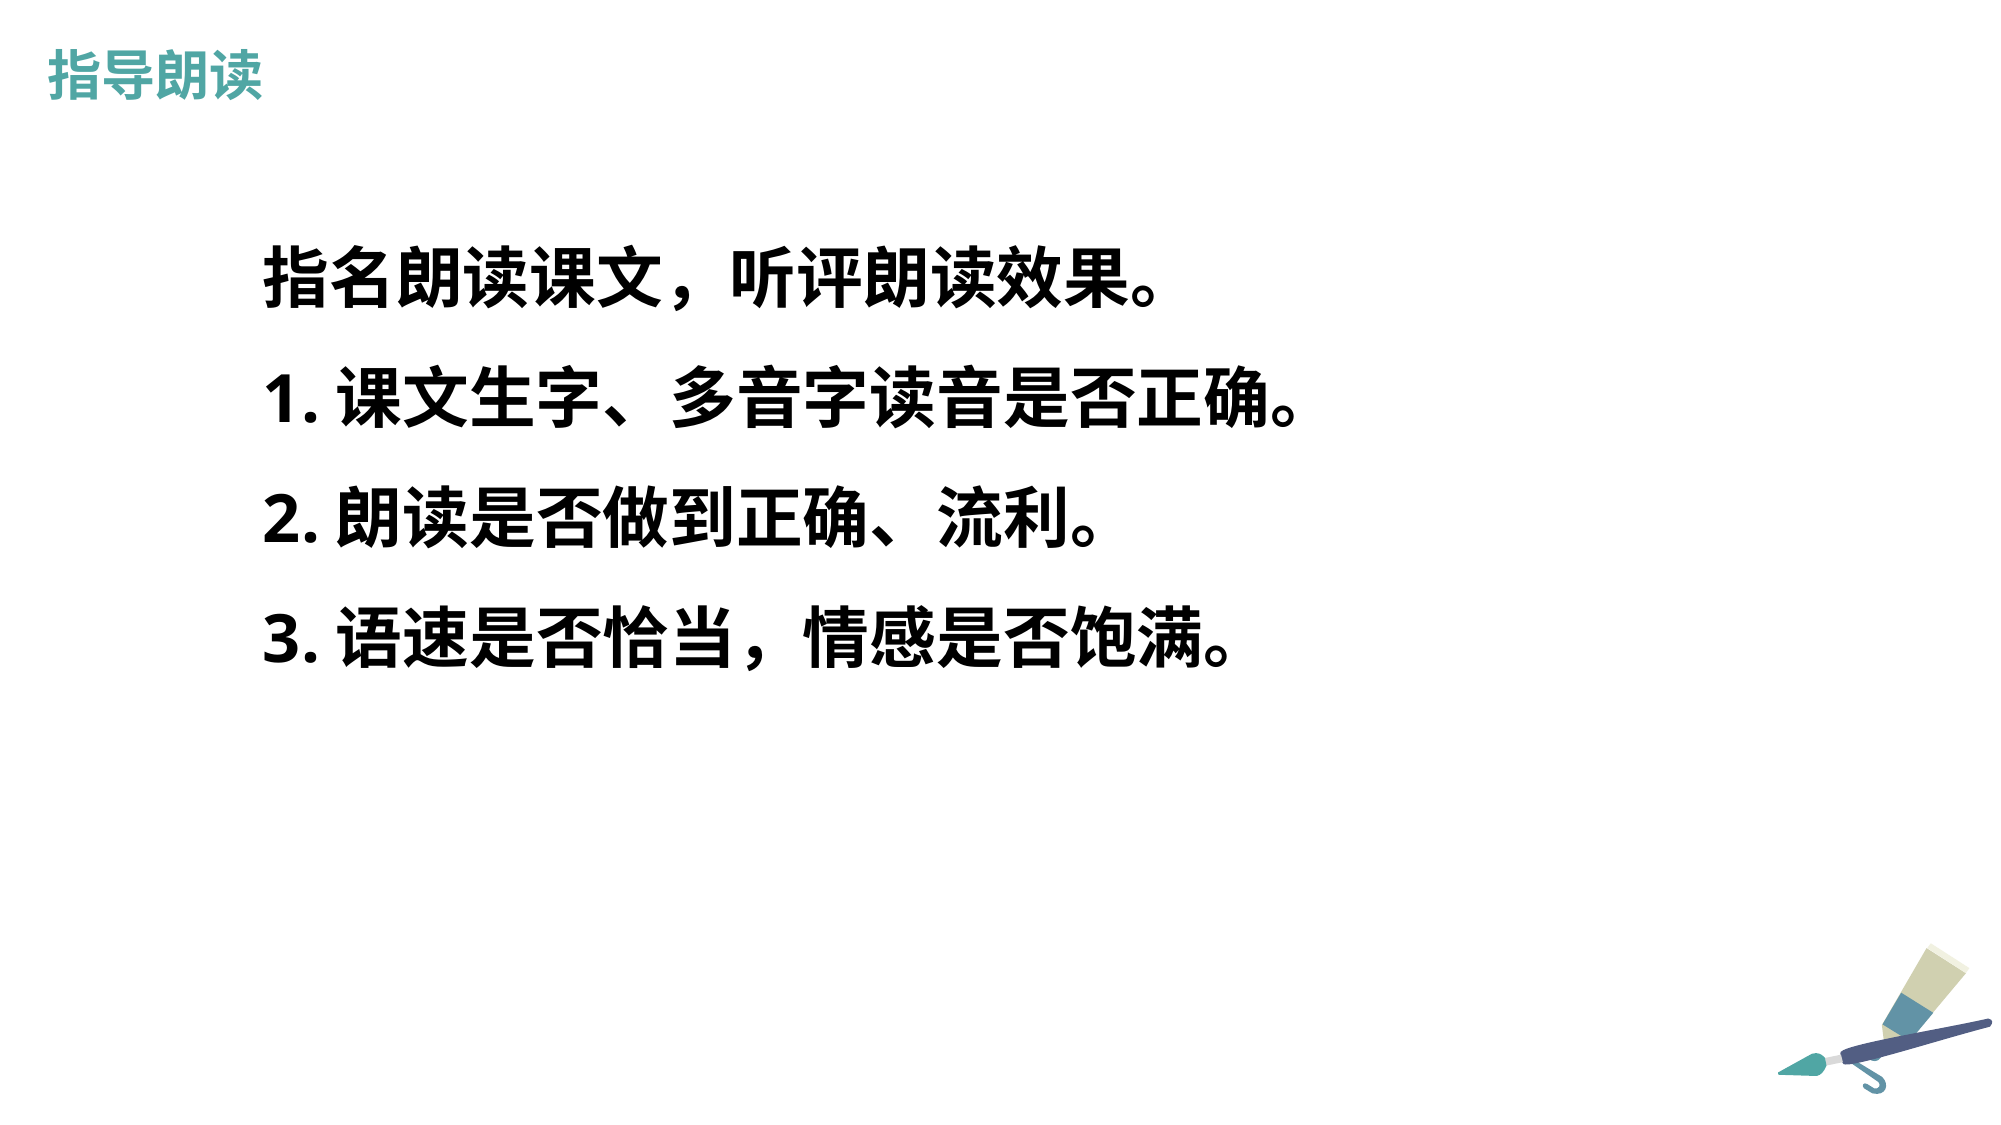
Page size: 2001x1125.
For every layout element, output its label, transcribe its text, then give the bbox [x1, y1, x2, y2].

text_box 指导朗读 [32, 33, 347, 114]
text_box 指名朗读课文，听评朗读效果。 1.课文生字、多音字读音是否正确。 2.朗读是否做到正确、流利。 3.语速是否恰当，情感是否饱满。 [242, 185, 1358, 686]
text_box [1811, 945, 1974, 1125]
